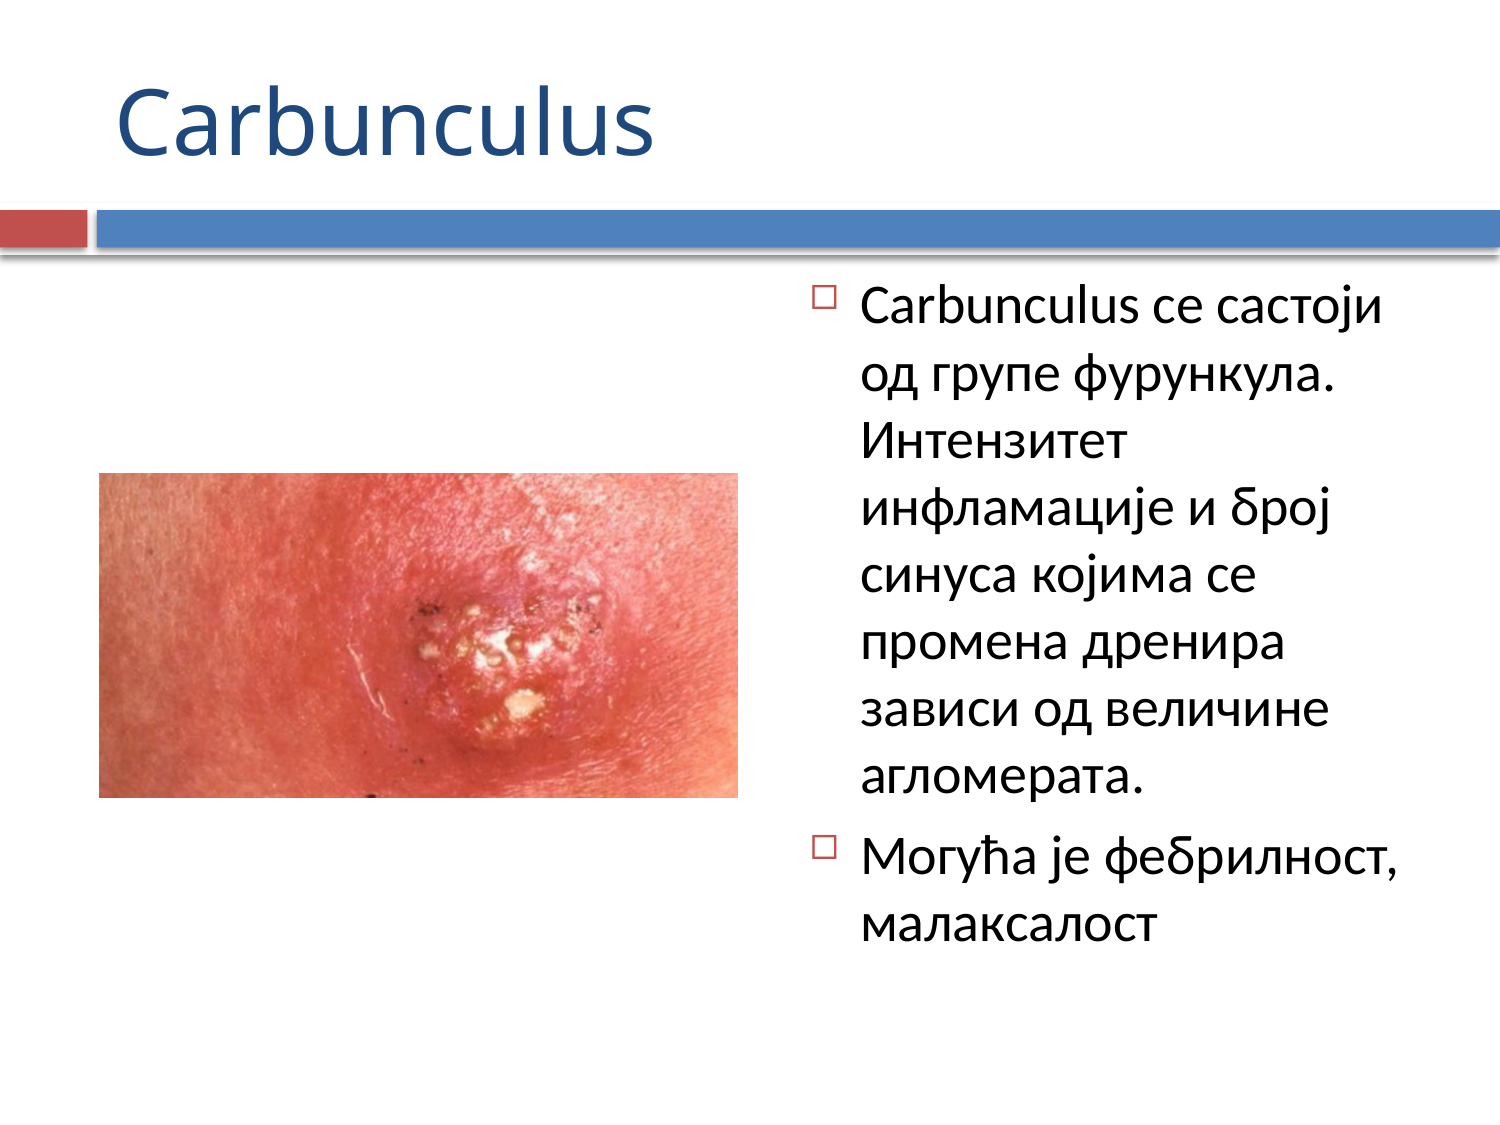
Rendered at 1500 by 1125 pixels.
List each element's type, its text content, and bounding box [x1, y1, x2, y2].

list Carbunculus се састоји од групе фурункула. Интензитет инфламације и број синуса којима се промена дренира зависи од величине агломерата. Могућа је фебрилност, малаксалост [794, 260, 1433, 1011]
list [99, 473, 738, 798]
title Carbunculus [99, 37, 1438, 200]
